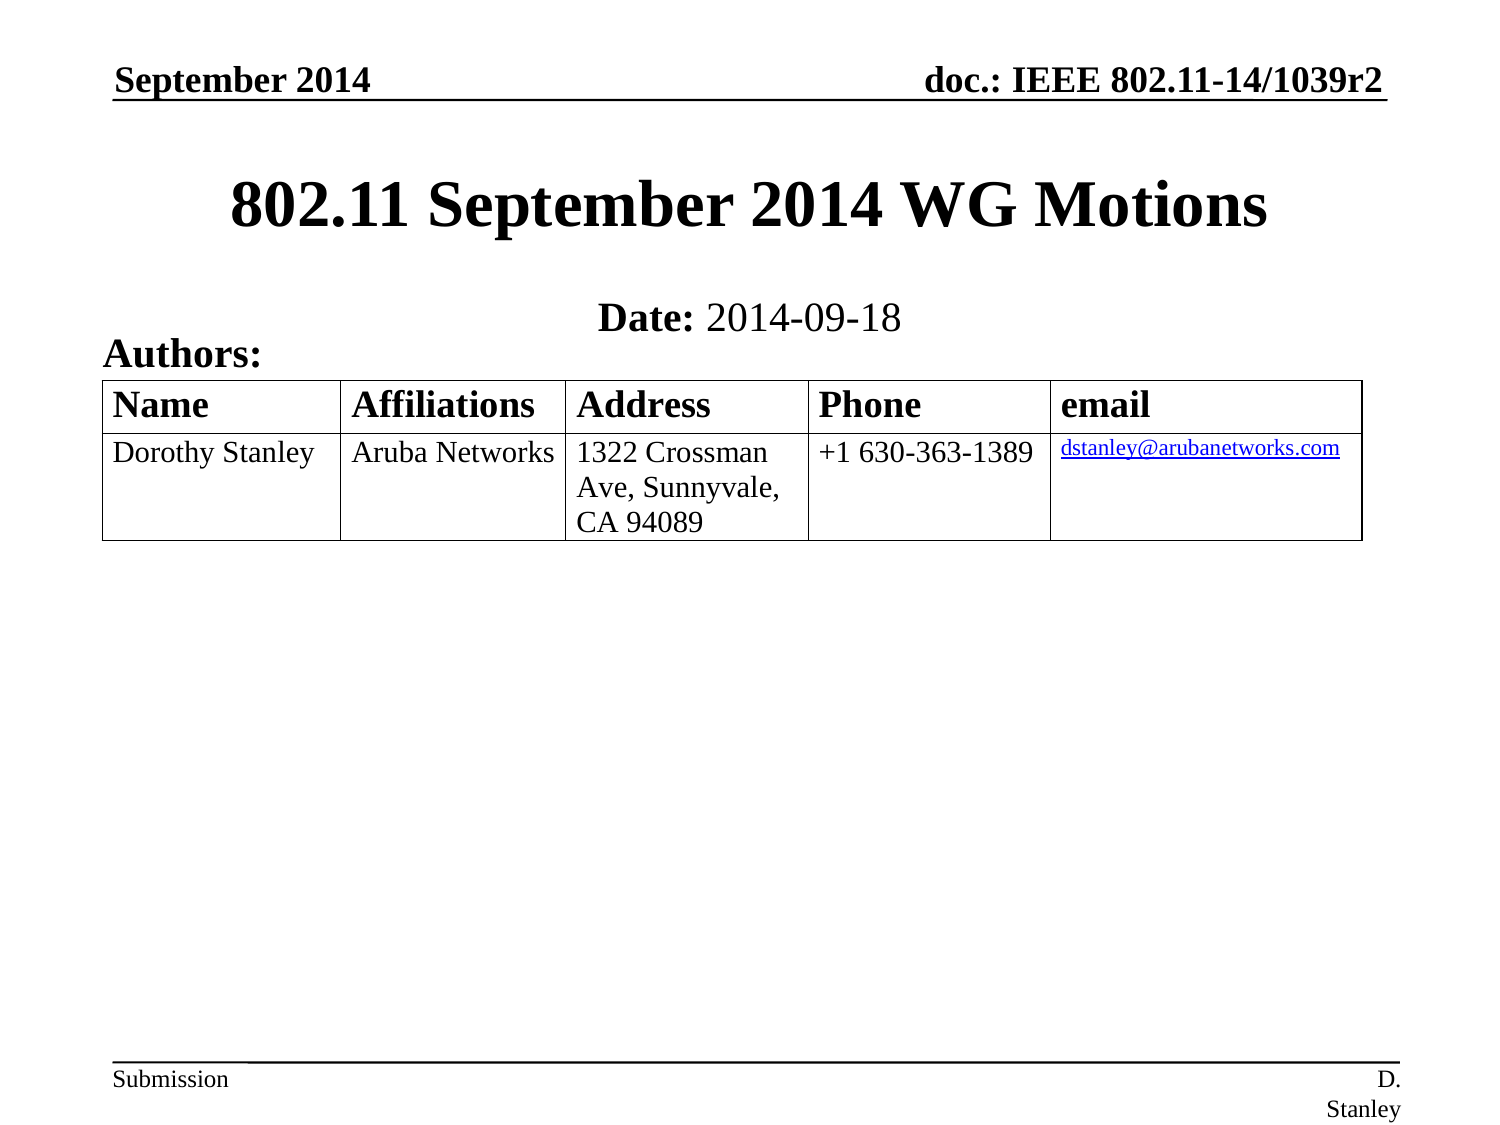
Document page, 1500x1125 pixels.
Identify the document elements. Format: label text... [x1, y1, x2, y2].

list Date: 2014-09-18 [112, 287, 1388, 350]
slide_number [114, 54, 374, 101]
text_box Authors: [87, 318, 325, 379]
title 802.11 September 2014 WG Motions [112, 112, 1388, 287]
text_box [87, 380, 1382, 806]
footer D. Stanley Aruba Networks [1324, 1061, 1402, 1093]
